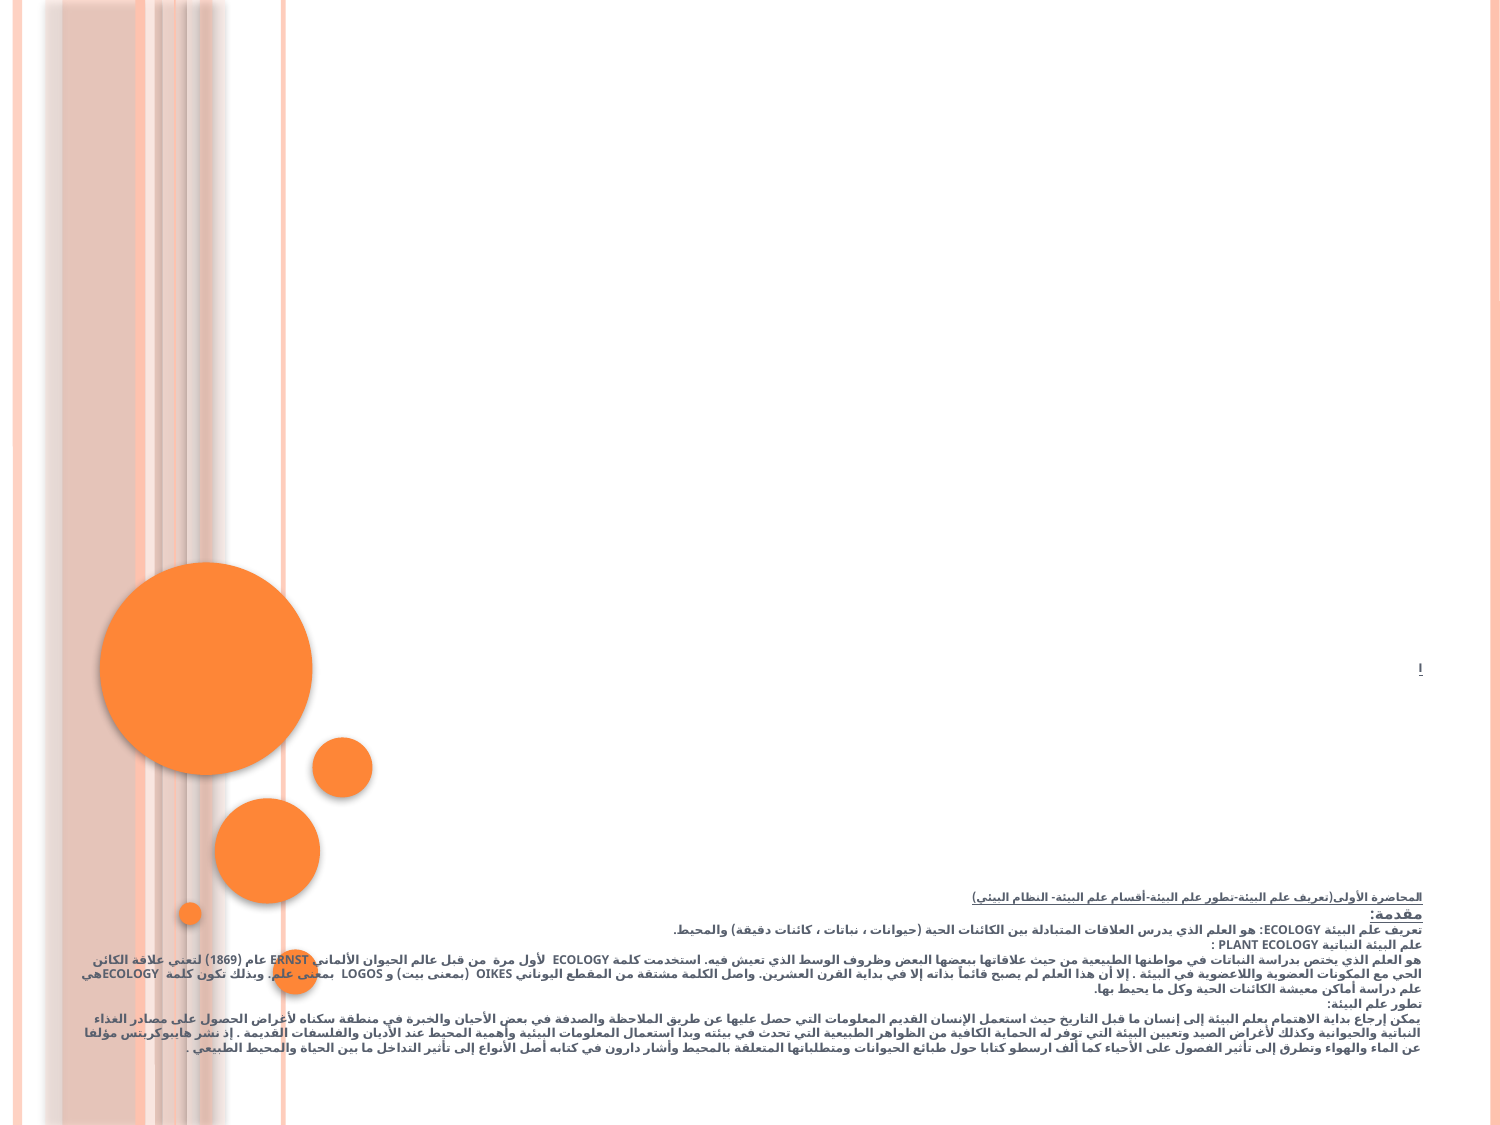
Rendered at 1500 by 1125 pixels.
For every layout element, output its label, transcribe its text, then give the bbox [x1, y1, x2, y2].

title ا المحاضرة الأولى(تعريف علم البيئة-تطور علم البيئة-أقسام علم البيئة- النظام البيئي) مقدمة: تعريف علم البيئة Ecology: هو العلم الذي يدرس العلاقات المتبادلة بين الكائنات الحية (حيوانات ، نباتات ، كائنات دقيقة) والمحيط. علم البيئة النباتية Plant Ecology : هو العلم الذي يختص بدراسة النباتات في مواطنها الطبيعية من حيث علاقاتها ببعضها البعض وظروف الوسط الذي تعيش فيه. استخدمت كلمة Ecology لأول مرة من قبل عالم الحيوان الألماني Ernst عام (1869) لتعني علاقة الكائن الحي مع المكونات العضوية واللاعضوية في البيئة . إلا أن هذا العلم لم يصبح قائماً بذاته إلا في بداية القرن العشرين. واصل الكلمة مشتقة من المقطع اليوناني Oikes (بمعنى بيت) و Logos بمعنى علم. وبذلك تكون كلمة Ecologyهي علم دراسة أماكن معيشة الكائنات الحية وكل ما يحيط بها. تطور علم البيئة: يمكن إرجاع بداية الاهتمام بعلم البيئة إلى إنسان ما قبل التاريخ حيث استعمل الإنسان القديم المعلومات التي حصل عليها عن طريق الملاحظة والصدفة في بعض الأحيان والخبرة في منطقة سكناه لأغراض الحصول على مصادر الغذاء النباتية والحيوانية وكذلك لأغراض الصيد وتعيين البيئة التي توفر له الحماية الكافية من الظواهر الطبيعية التي تحدث في بيئته وبدا استعمال المعلومات البيئية وأهمية المحيط عند الأديان والفلسفات القديمة . إذ نشر هايبوكريتس مؤلفا عن الماء والهواء وتطرق إلى تأثير الفصول على الأحياء كما ألف ارسطو كتابا حول طبائع الحيوانات ومتطلباتها المتعلقة بالمحيط وأشار دارون في كتابه أصل الأنواع إلى تأثير التداخل ما بين الحياة والمحيط الطبيعي . [50, 525, 1438, 1063]
